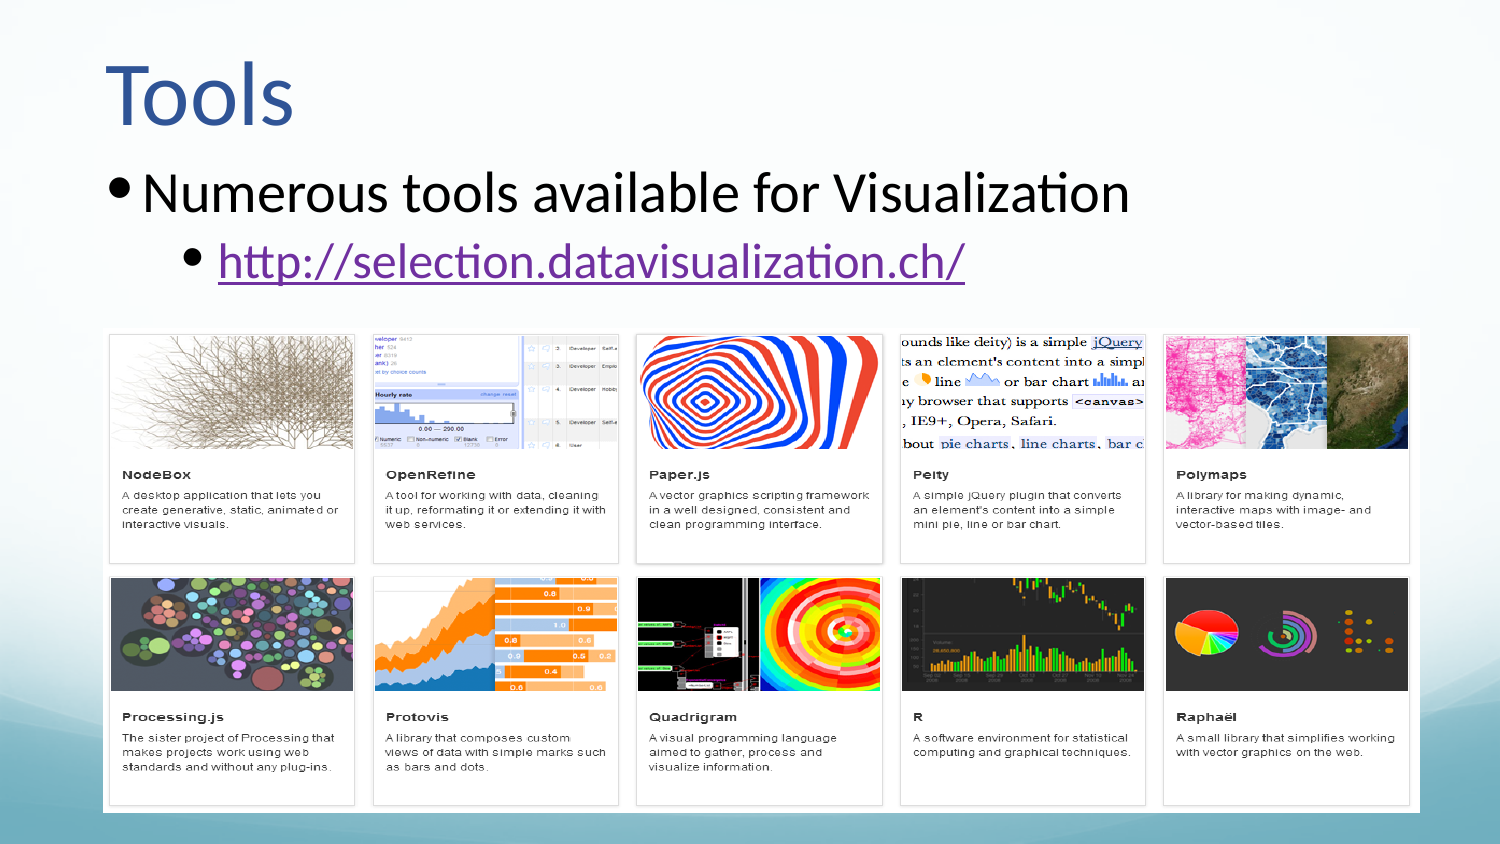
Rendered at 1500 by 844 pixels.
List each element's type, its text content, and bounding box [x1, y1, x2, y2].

picture [0, 0, 1500, 844]
title Tools [90, 13, 1410, 154]
list Numerous tools available for Visualization http://selection.datavisualization.ch/ [90, 154, 1410, 689]
